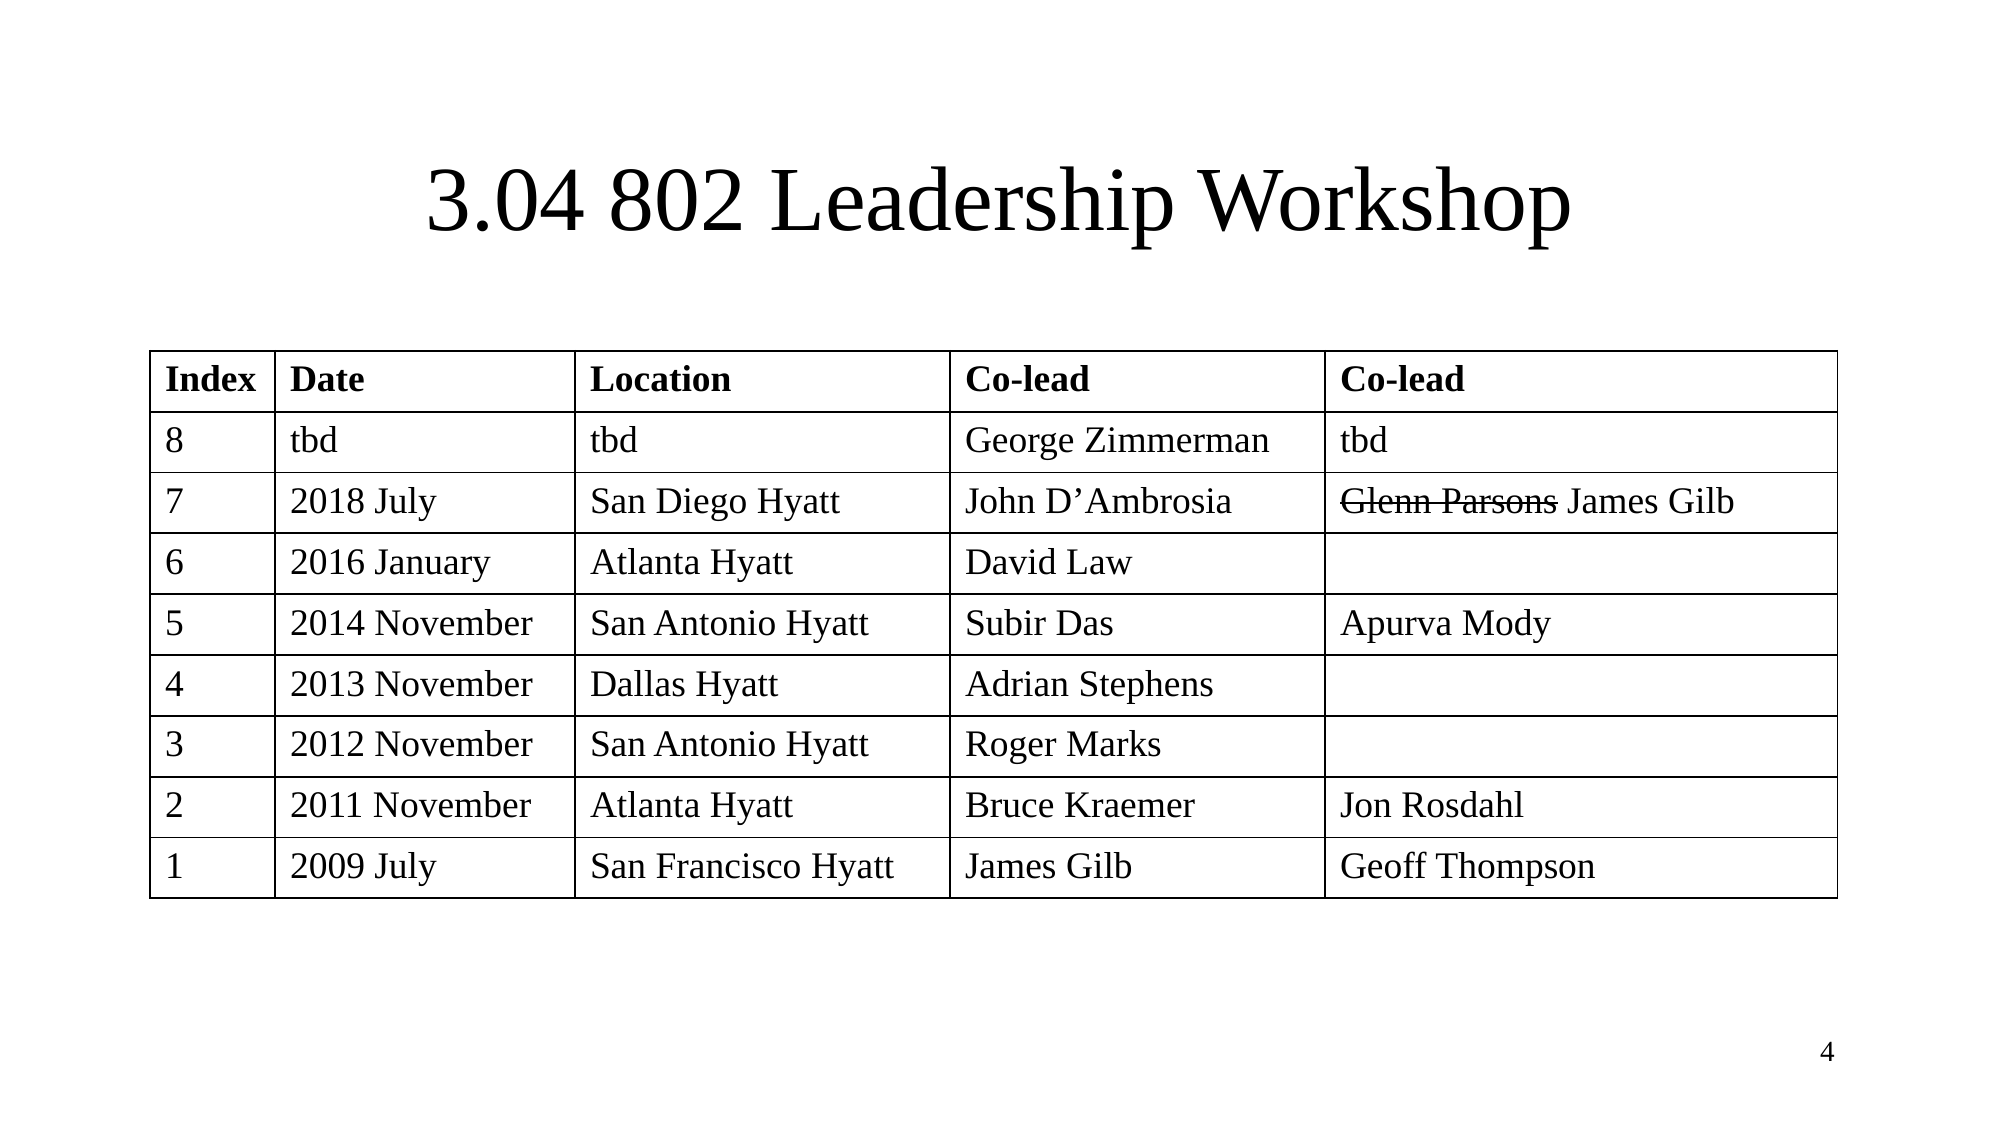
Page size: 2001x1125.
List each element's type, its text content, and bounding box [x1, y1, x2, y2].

table_cell 3 [151, 717, 274, 776]
table_cell San Antonio Hyatt [576, 717, 949, 776]
table_header Co-lead [1326, 352, 1837, 411]
table_header Location [576, 352, 949, 411]
table_cell 7 [151, 473, 274, 532]
table_cell Atlanta Hyatt [576, 534, 949, 593]
table_cell 6 [151, 534, 274, 593]
table_cell San Antonio Hyatt [576, 595, 949, 654]
table_cell [1326, 656, 1837, 715]
table_cell 5 [151, 595, 274, 654]
table_cell San Francisco Hyatt [576, 838, 949, 897]
table_cell San Diego Hyatt [576, 473, 949, 532]
table_cell Bruce Kraemer [951, 778, 1324, 837]
table_cell Subir Das [951, 595, 1324, 654]
table_cell Glenn Parsons James Gilb [1326, 473, 1837, 532]
table_cell David Law [951, 534, 1324, 593]
table_header Date [276, 352, 574, 411]
table_cell George Zimmerman [951, 413, 1324, 472]
table_cell Adrian Stephens [951, 656, 1324, 715]
table_cell 2012 November [276, 717, 574, 776]
table_cell 2013 November [276, 656, 574, 715]
table_cell Apurva Mody [1326, 595, 1837, 654]
table_cell Jon Rosdahl [1326, 778, 1837, 837]
table_cell 2011 November [276, 778, 574, 837]
table_cell tbd [1326, 413, 1837, 472]
table_cell Atlanta Hyatt [576, 778, 949, 837]
table_header Co-lead [951, 352, 1324, 411]
table_cell [1326, 534, 1837, 593]
table_cell tbd [276, 413, 574, 472]
table_cell 2009 July [276, 838, 574, 897]
table_cell 2 [151, 778, 274, 837]
table_cell 4 [151, 656, 274, 715]
table_cell tbd [576, 413, 949, 472]
table_cell Dallas Hyatt [576, 656, 949, 715]
table_cell 2014 November [276, 595, 574, 654]
table_cell James Gilb [951, 838, 1324, 897]
table_cell 8 [151, 413, 274, 472]
table_cell 2018 July [276, 473, 574, 532]
table_cell [1326, 717, 1837, 776]
table_cell 1 [151, 838, 274, 897]
table_cell John D’Ambrosia [951, 473, 1324, 532]
table_cell 2016 January [276, 534, 574, 593]
title 3.04 802 Leadership Workshop [149, 99, 1851, 288]
slide_number 4 [1433, 1024, 1851, 1101]
table_cell Geoff Thompson [1326, 838, 1837, 897]
table_header Index [151, 352, 274, 411]
table_cell Roger Marks [951, 717, 1324, 776]
